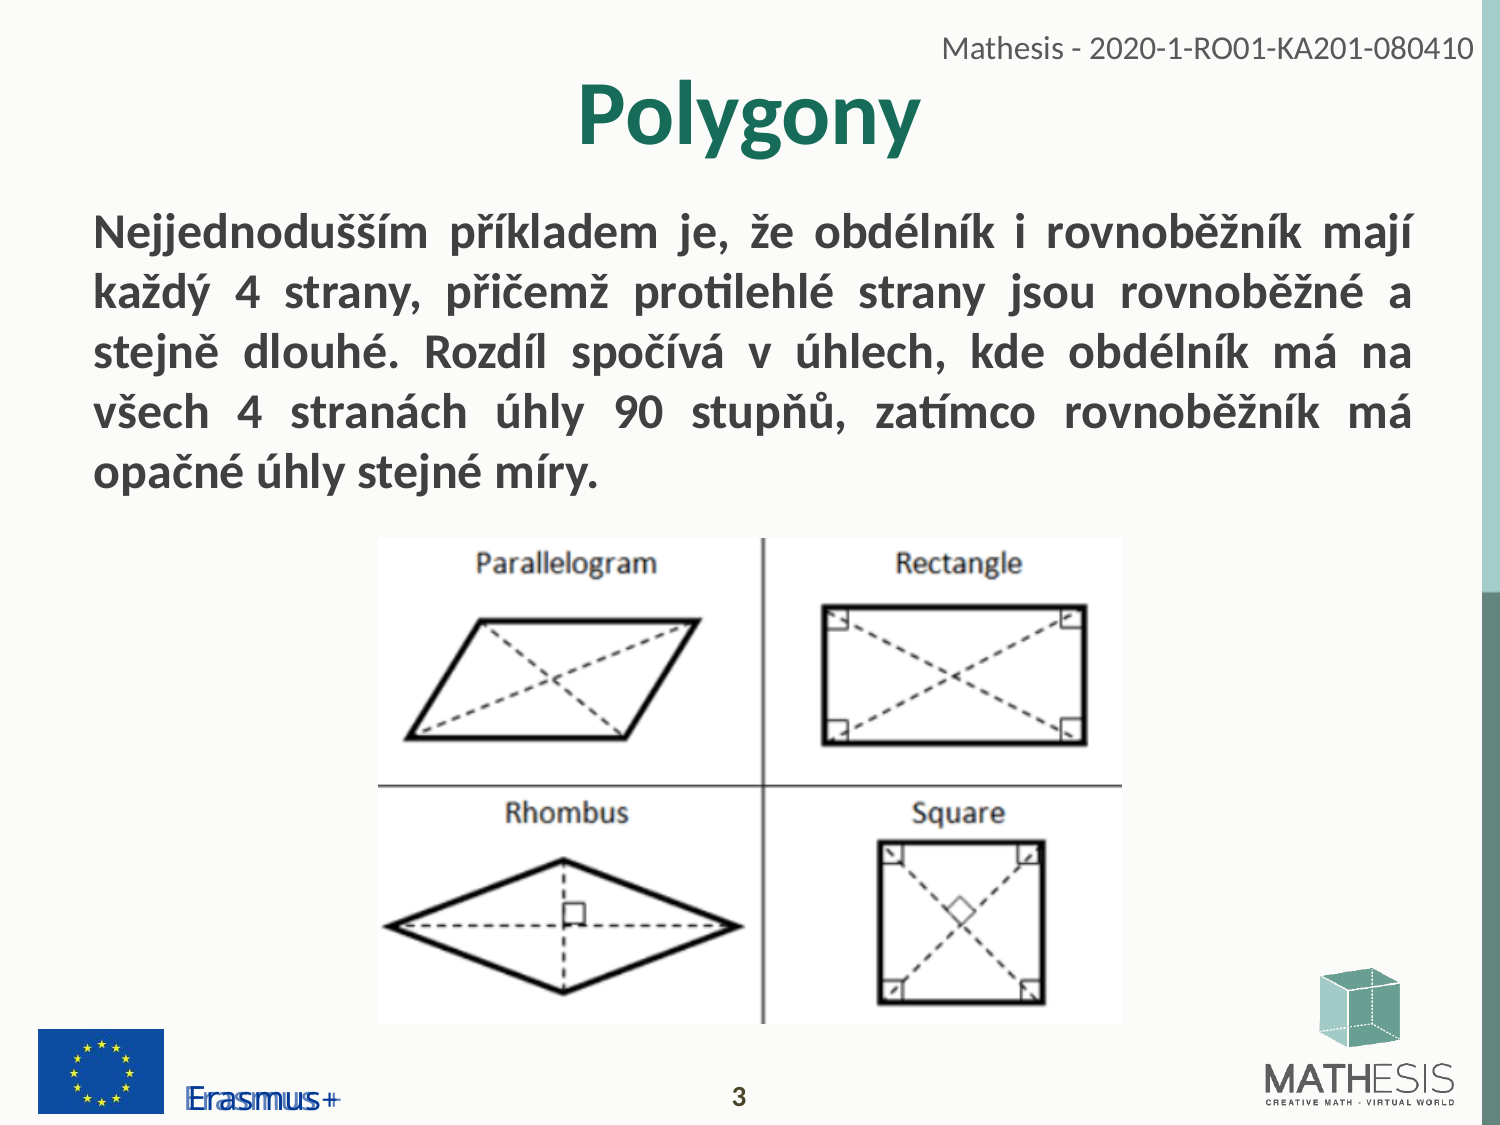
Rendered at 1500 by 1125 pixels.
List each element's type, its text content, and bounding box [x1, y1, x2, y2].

list Nejjednodušším příkladem je, že obdélník i rovnoběžník mají každý 4 strany, přičemž protilehlé strany jsou rovnoběžné a stejně dlouhé. Rozdíl spočívá v úhlech, kde obdélník má na všech 4 stranách úhly 90 stupňů, zatímco rovnoběžník má opačné úhly stejné míry. [79, 191, 1429, 934]
picture [378, 538, 1122, 1025]
picture [38, 1029, 164, 1114]
title Polygony [75, 45, 1425, 233]
